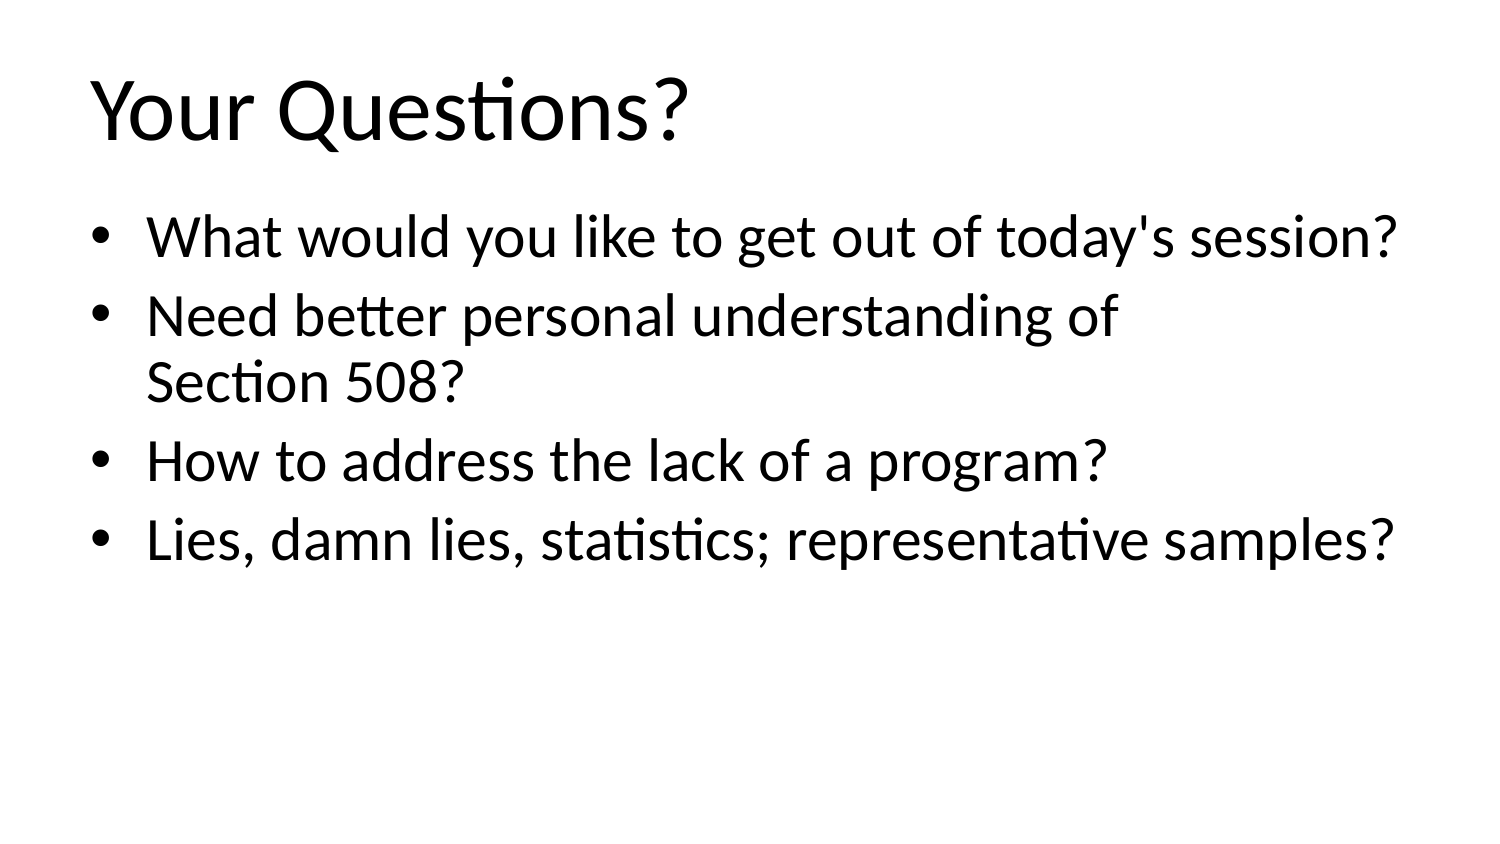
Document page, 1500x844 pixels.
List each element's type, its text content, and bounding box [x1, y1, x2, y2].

title Your Questions? [75, 33, 1425, 175]
list What would you like to get out of today's session? Need better personal understanding of Section 508? How to address the lack of a program? Lies, damn lies, statistics; representative samples? [75, 196, 1425, 754]
